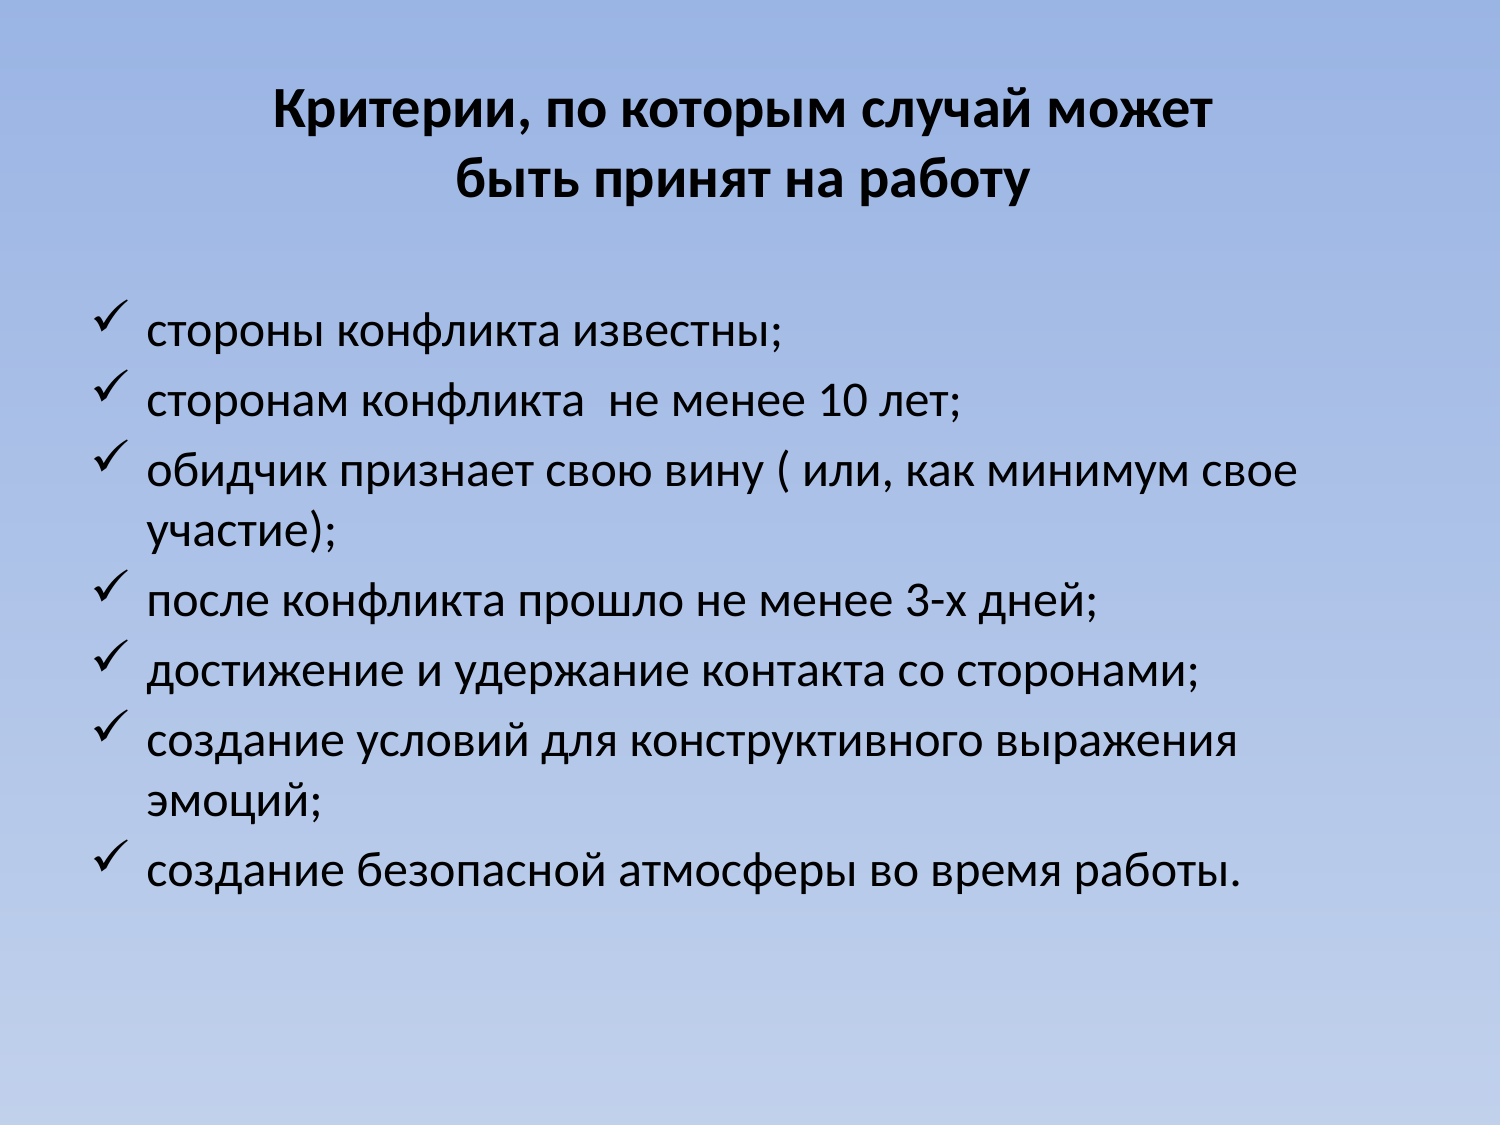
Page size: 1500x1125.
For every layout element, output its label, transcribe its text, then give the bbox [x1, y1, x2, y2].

title Критерии, по которым случай может быть принят на работу [75, 45, 1425, 233]
list стороны конфликта известны; сторонам конфликта не менее 10 лет; обидчик признает свою вину ( или, как минимум свое участие); после конфликта прошло не менее 3-х дней; достижение и удержание контакта со сторонами; создание условий для конструктивного выражения эмоций; создание безопасной атмосферы во время работы. [75, 288, 1425, 1032]
